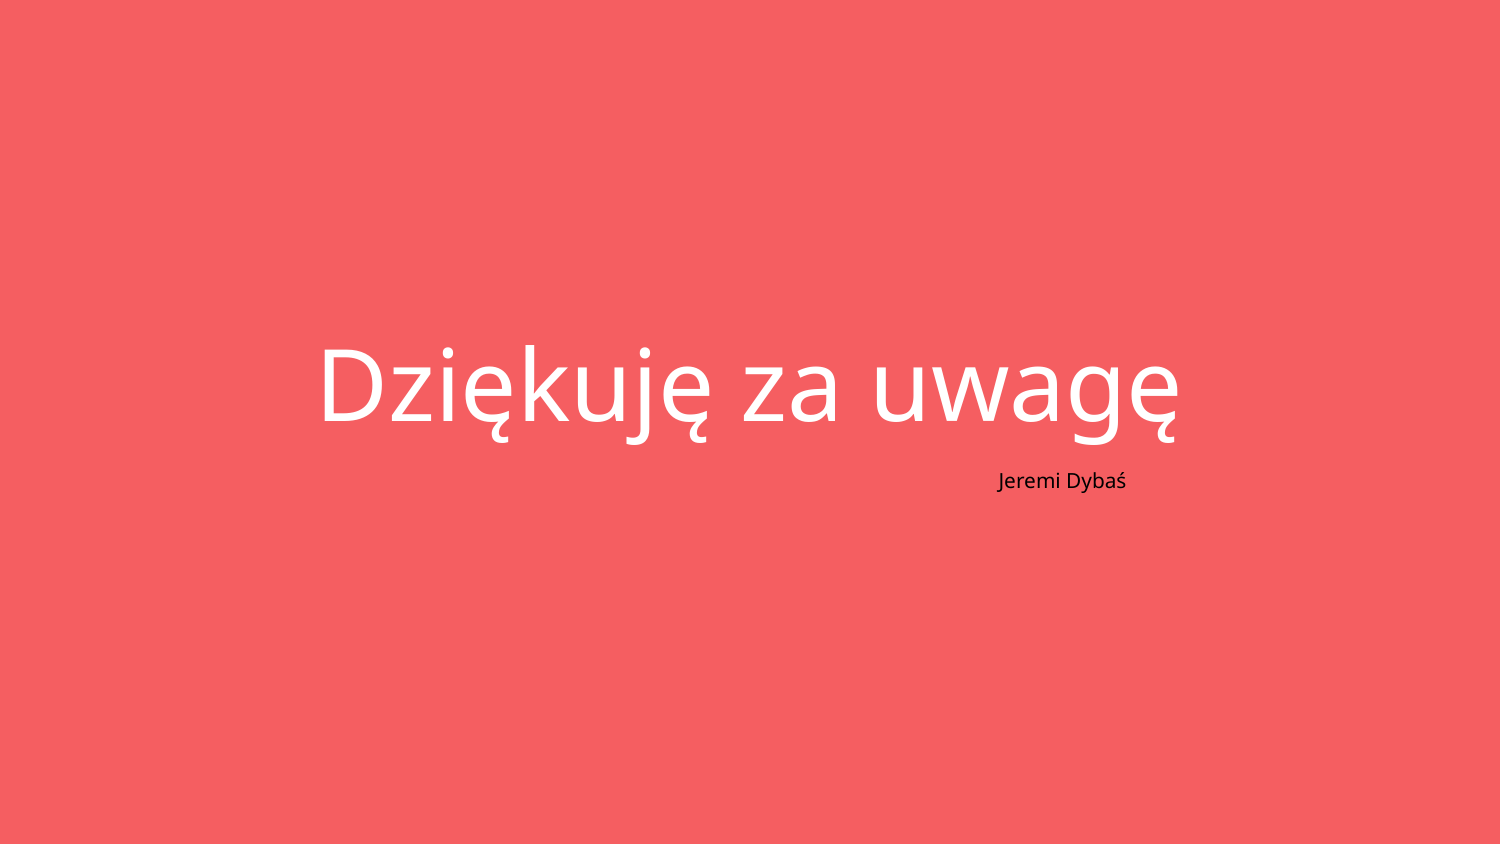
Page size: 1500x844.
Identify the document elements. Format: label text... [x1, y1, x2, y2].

text_box Jeremi Dybaś [983, 454, 1148, 505]
title Dziękuję za uwagę [83, 233, 1417, 529]
